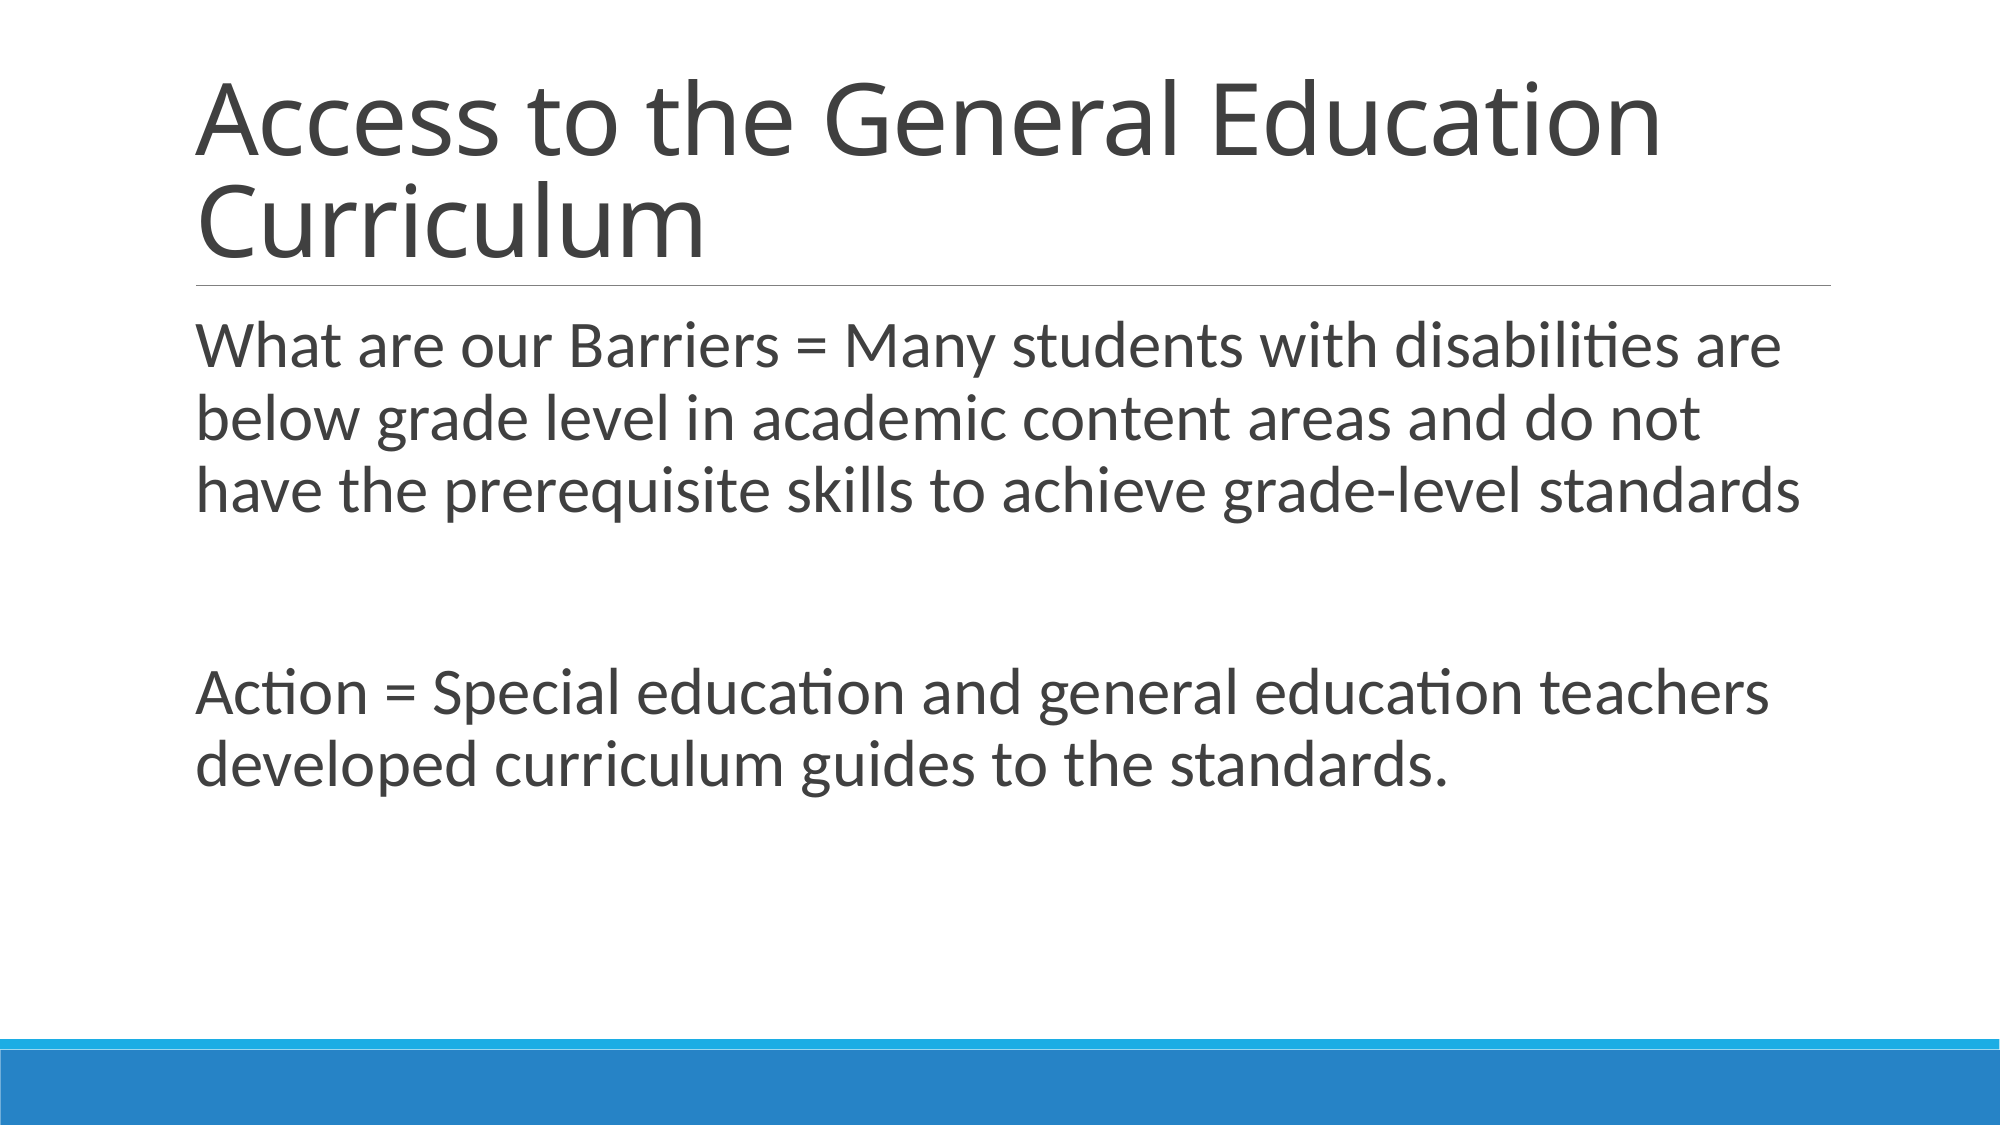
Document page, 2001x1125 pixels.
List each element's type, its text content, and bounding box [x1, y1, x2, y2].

list What are our Barriers = Many students with disabilities are below grade level in academic content areas and do not have the prerequisite skills to achieve grade-level standards Action = Special education and general education teachers developed curriculum guides to the standards. [180, 302, 1830, 963]
title Access to the General Education Curriculum [180, 47, 1830, 285]
